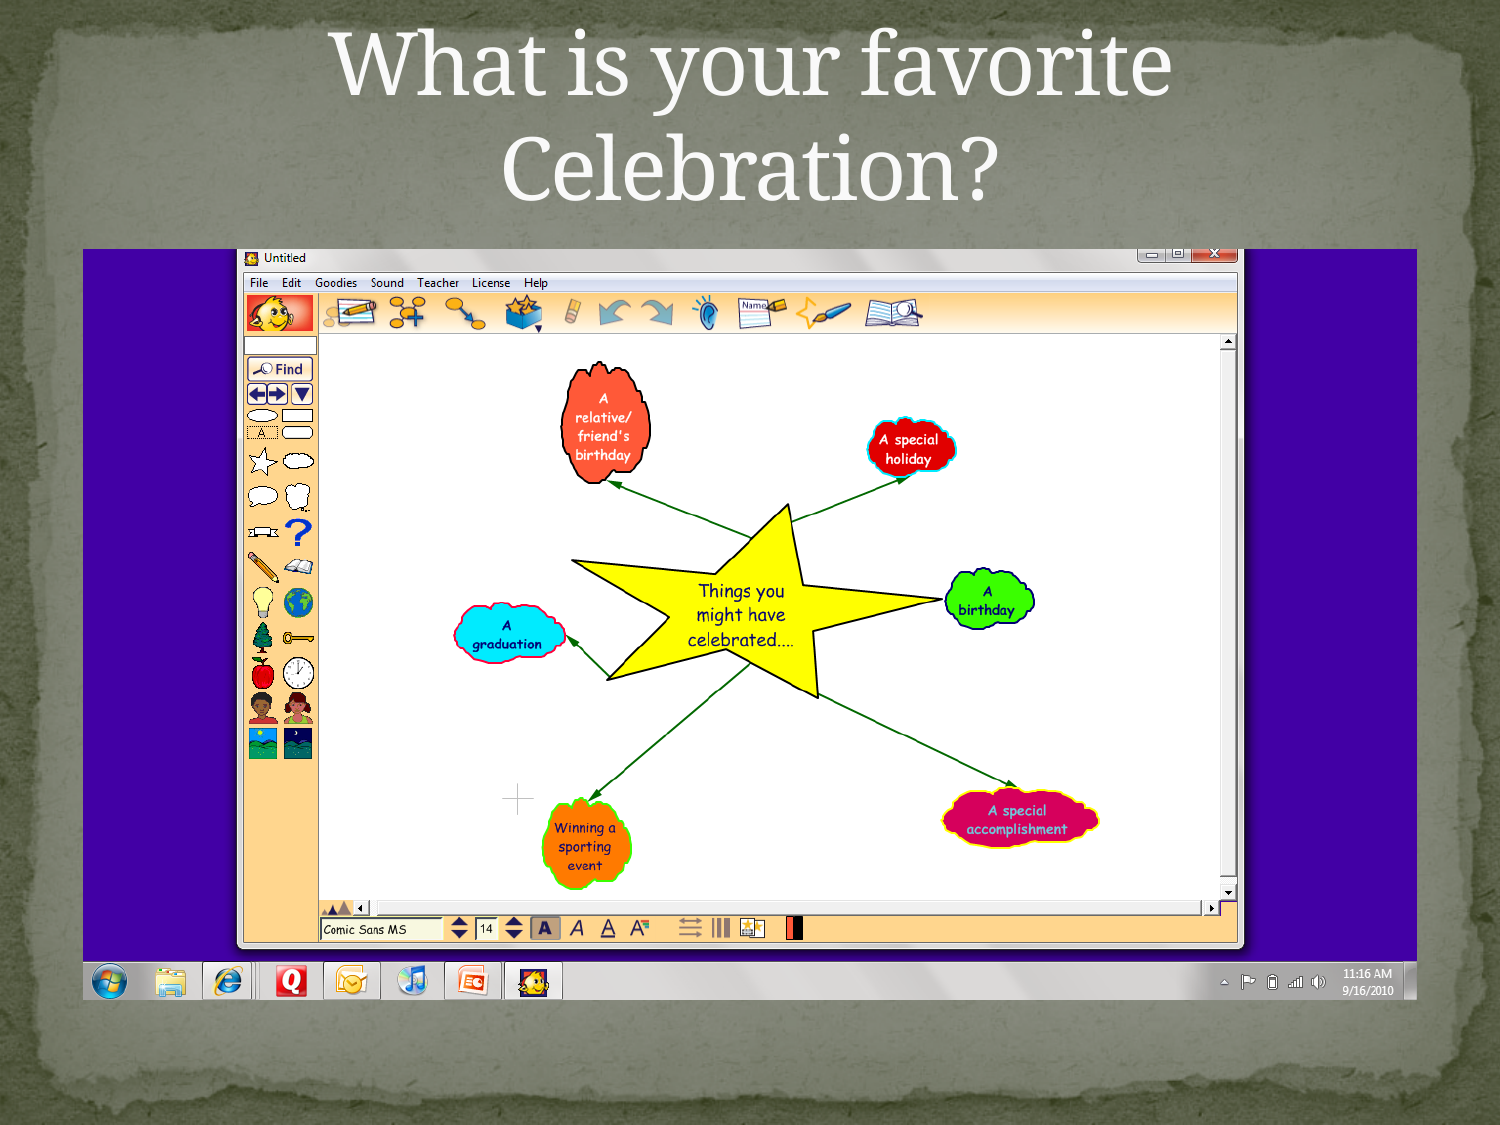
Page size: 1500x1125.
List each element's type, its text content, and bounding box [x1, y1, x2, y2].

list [85, 252, 1414, 998]
title What is your favorite Celebration? [74, 24, 1425, 225]
